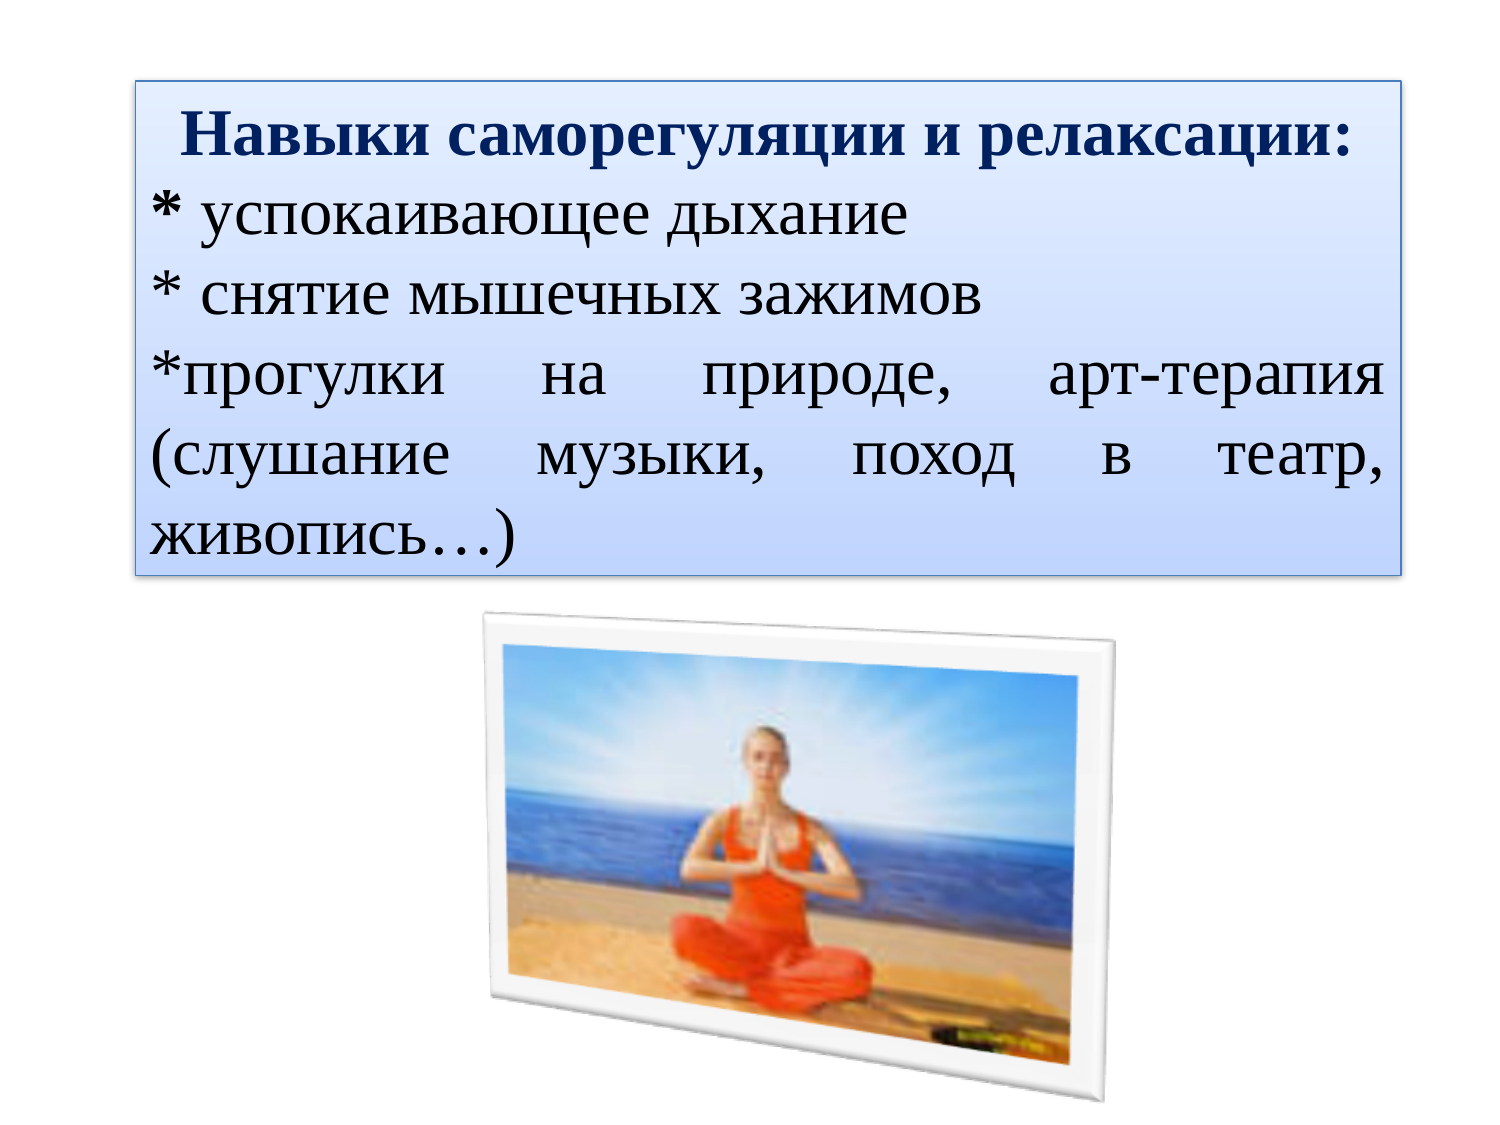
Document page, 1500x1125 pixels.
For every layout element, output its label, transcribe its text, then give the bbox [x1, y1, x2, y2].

picture [476, 605, 1122, 1112]
text_box Навыки саморегуляции и релаксации: * успокаивающее дыхание * снятие мышечных зажимов *прогулки на природе, арт-терапия (слушание музыки, поход в театр, живопись…) [135, 80, 1402, 576]
